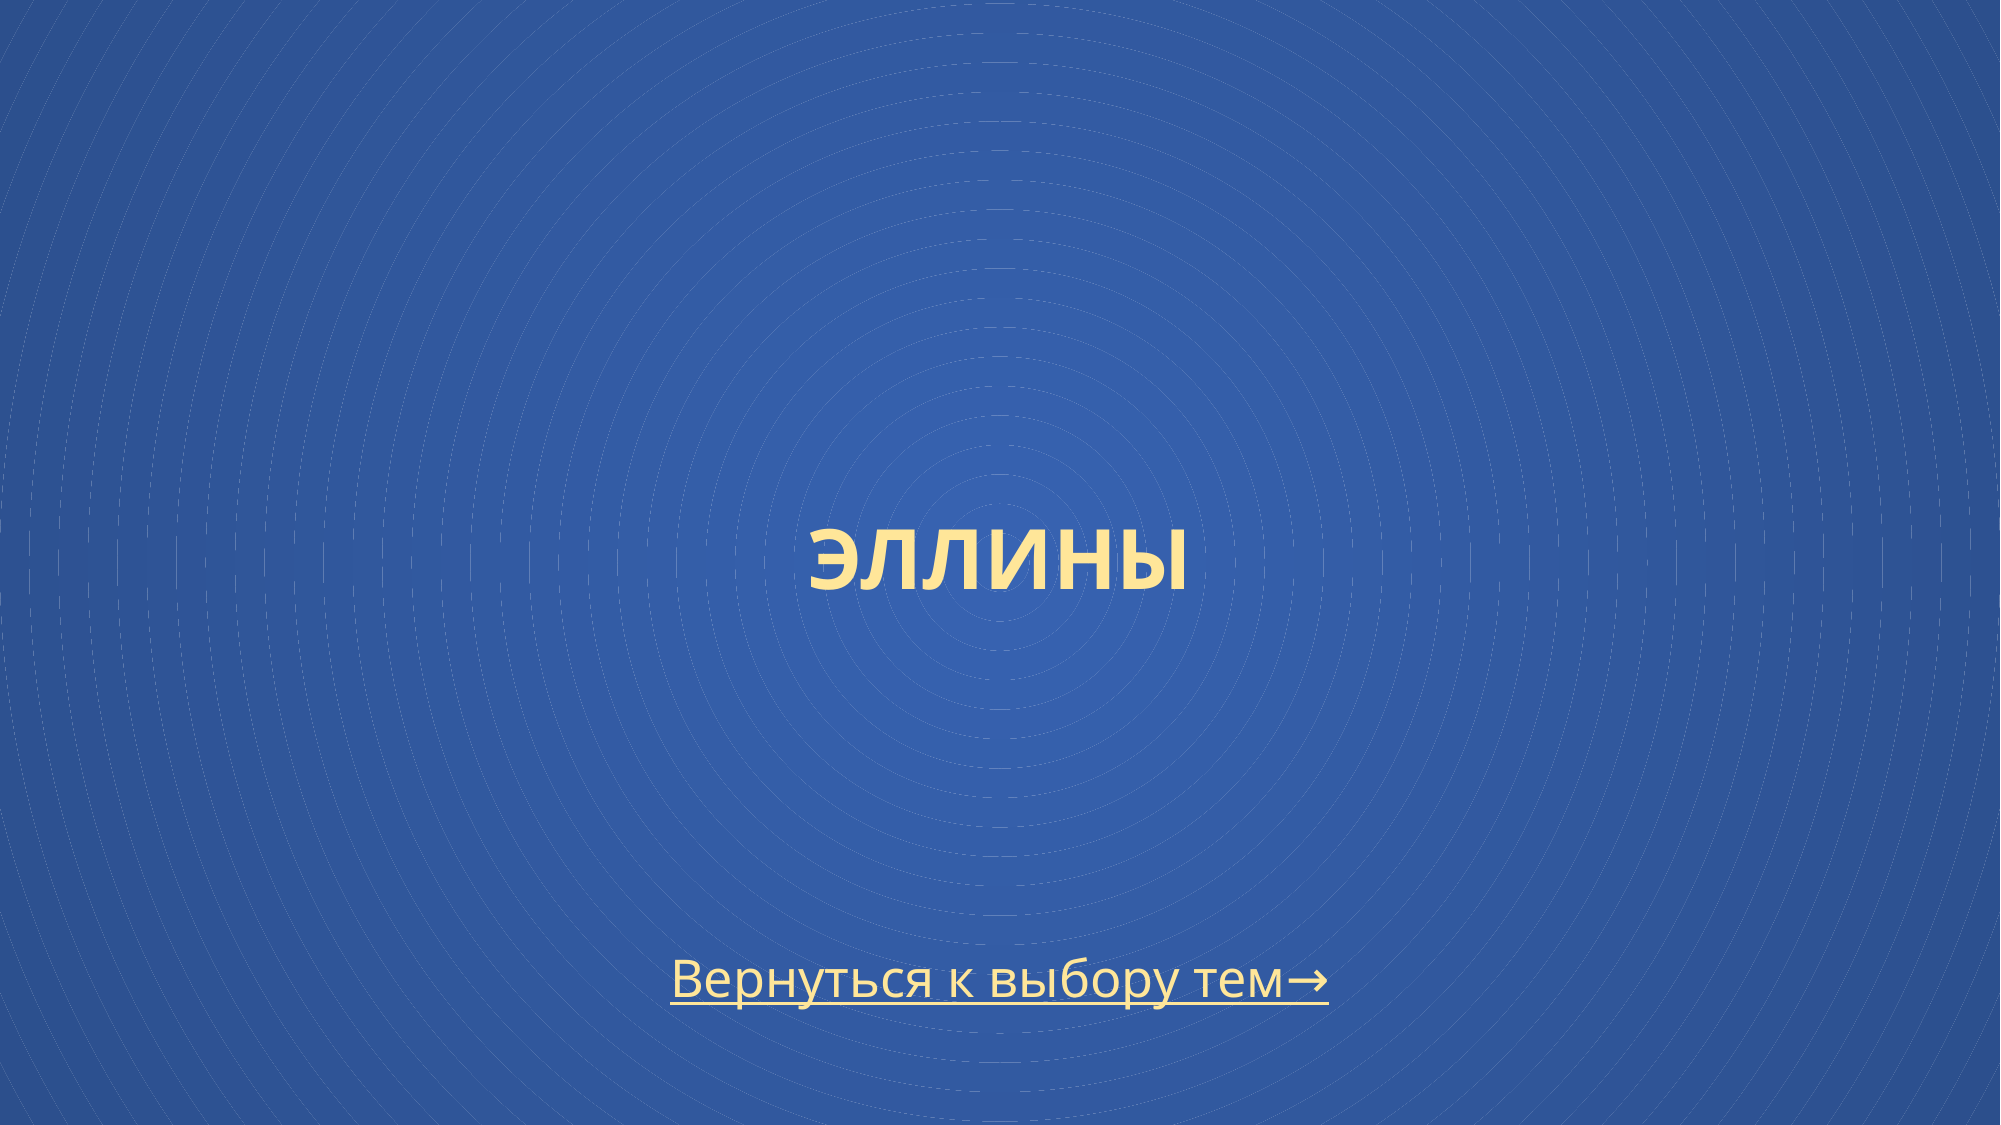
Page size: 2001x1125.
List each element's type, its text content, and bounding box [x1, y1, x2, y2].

title эллины [117, 438, 1883, 687]
text_box Вернуться к выбору тем→ [655, 938, 1345, 1016]
